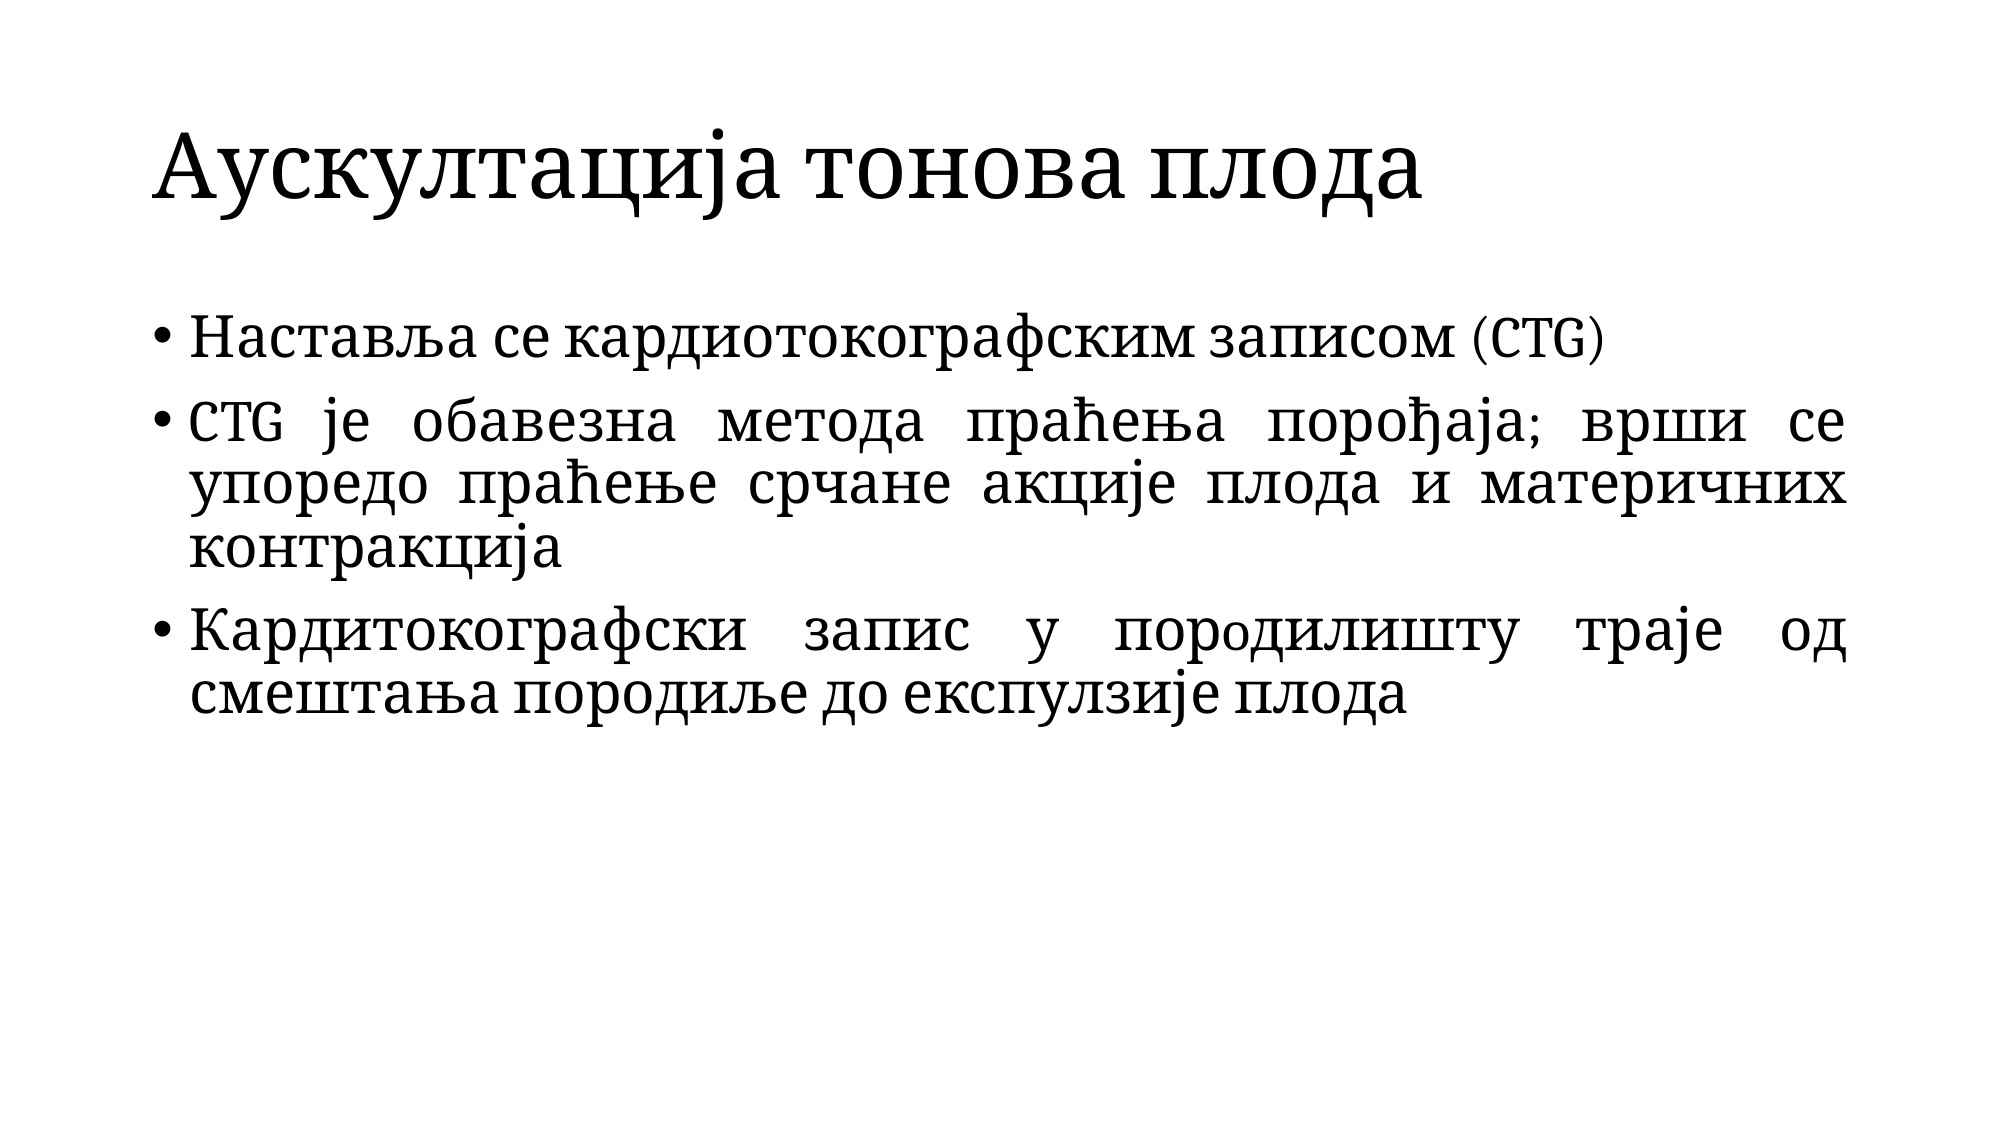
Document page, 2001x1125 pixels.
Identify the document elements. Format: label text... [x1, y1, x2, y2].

list Наставља се кардиотокографским записом (CTG) CTG је обавезна метода праћења порођаја; врши се упоредо праћење срчане акције плода и материчних контракција Кардитокографски запис у порoдилишту траје од смештања породиље до експулзије плода [137, 299, 1863, 1014]
title Аускултација тонова плода [137, 59, 1863, 278]
